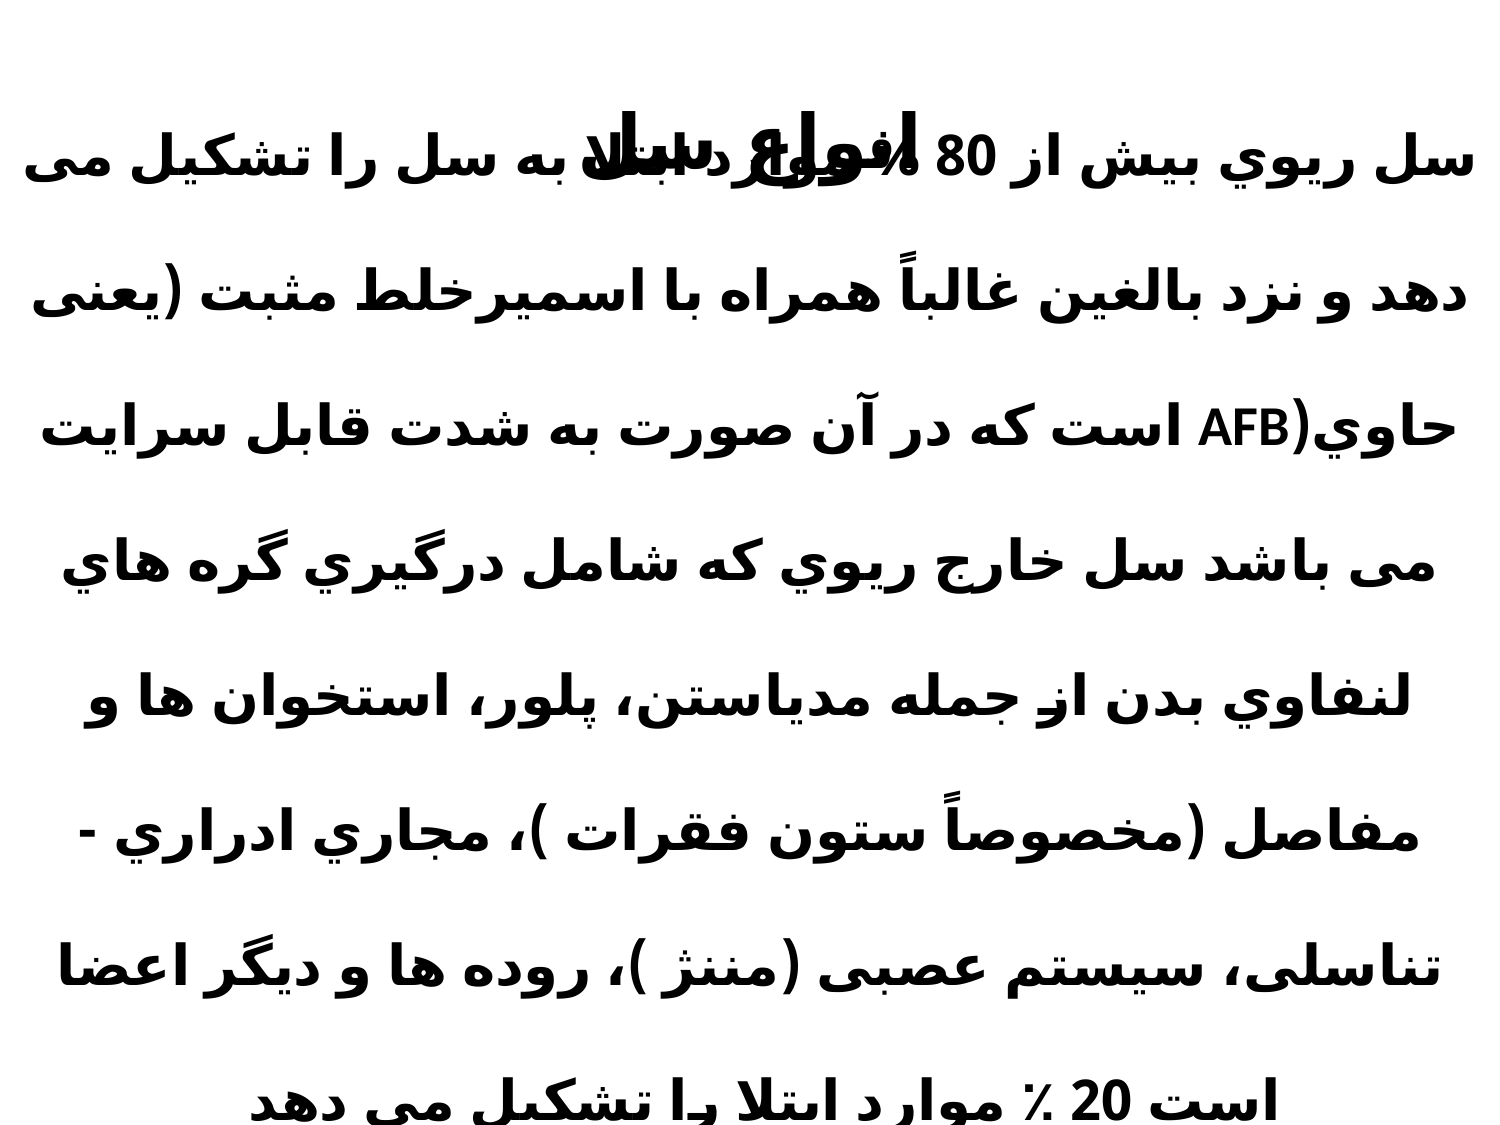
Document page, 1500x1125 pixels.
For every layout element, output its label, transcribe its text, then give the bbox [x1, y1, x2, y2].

text_box سل ریوي بیش از 80 % موارد ابتلا به سل را تشکیل می دهد و نزد بالغین غالباً همراه با اسمیرخلط مثبت (یعنی حاوي(AFB است که در آن صورت به شدت قابل سرایت می باشد سل خارج ریوي که شامل درگیري گره هاي لنفاوي بدن از جمله مدیاستن، پلور، استخوان ها و مفاصل (مخصوصاً ستون فقرات )، مجاري ادراري - تناسلی، سیستم عصبی (مننژ )، روده ها و دیگر اعضا است 20 ٪ موارد ابتلا را تشکیل می دهد [0, 43, 1500, 1125]
